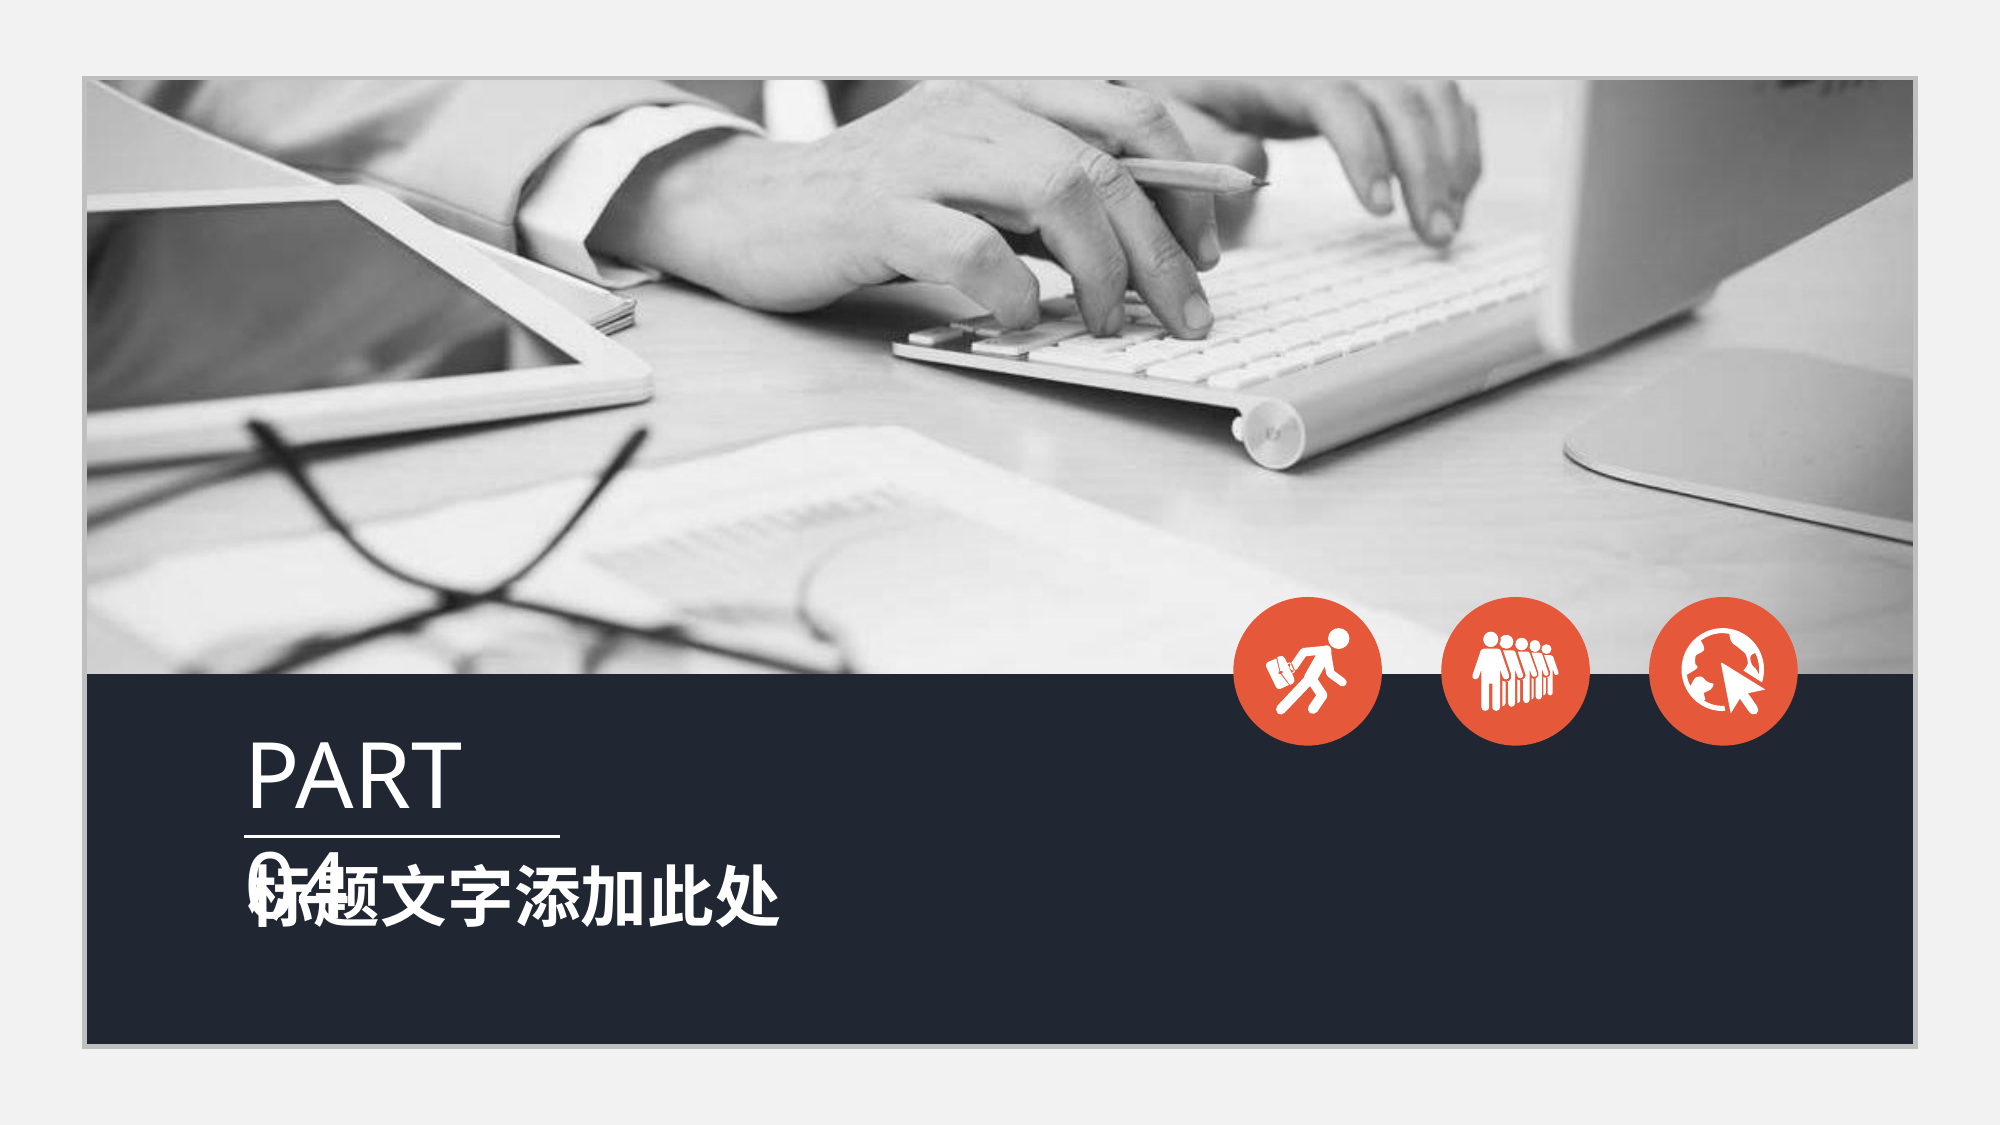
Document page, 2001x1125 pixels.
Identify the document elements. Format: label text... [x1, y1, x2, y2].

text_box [1649, 596, 1798, 746]
text_box 标题文字添加此处 [232, 847, 796, 942]
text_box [1441, 596, 1590, 746]
picture [83, 77, 1916, 674]
text_box PART 04 [229, 709, 575, 945]
text_box [83, 77, 1917, 1048]
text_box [1233, 596, 1382, 746]
